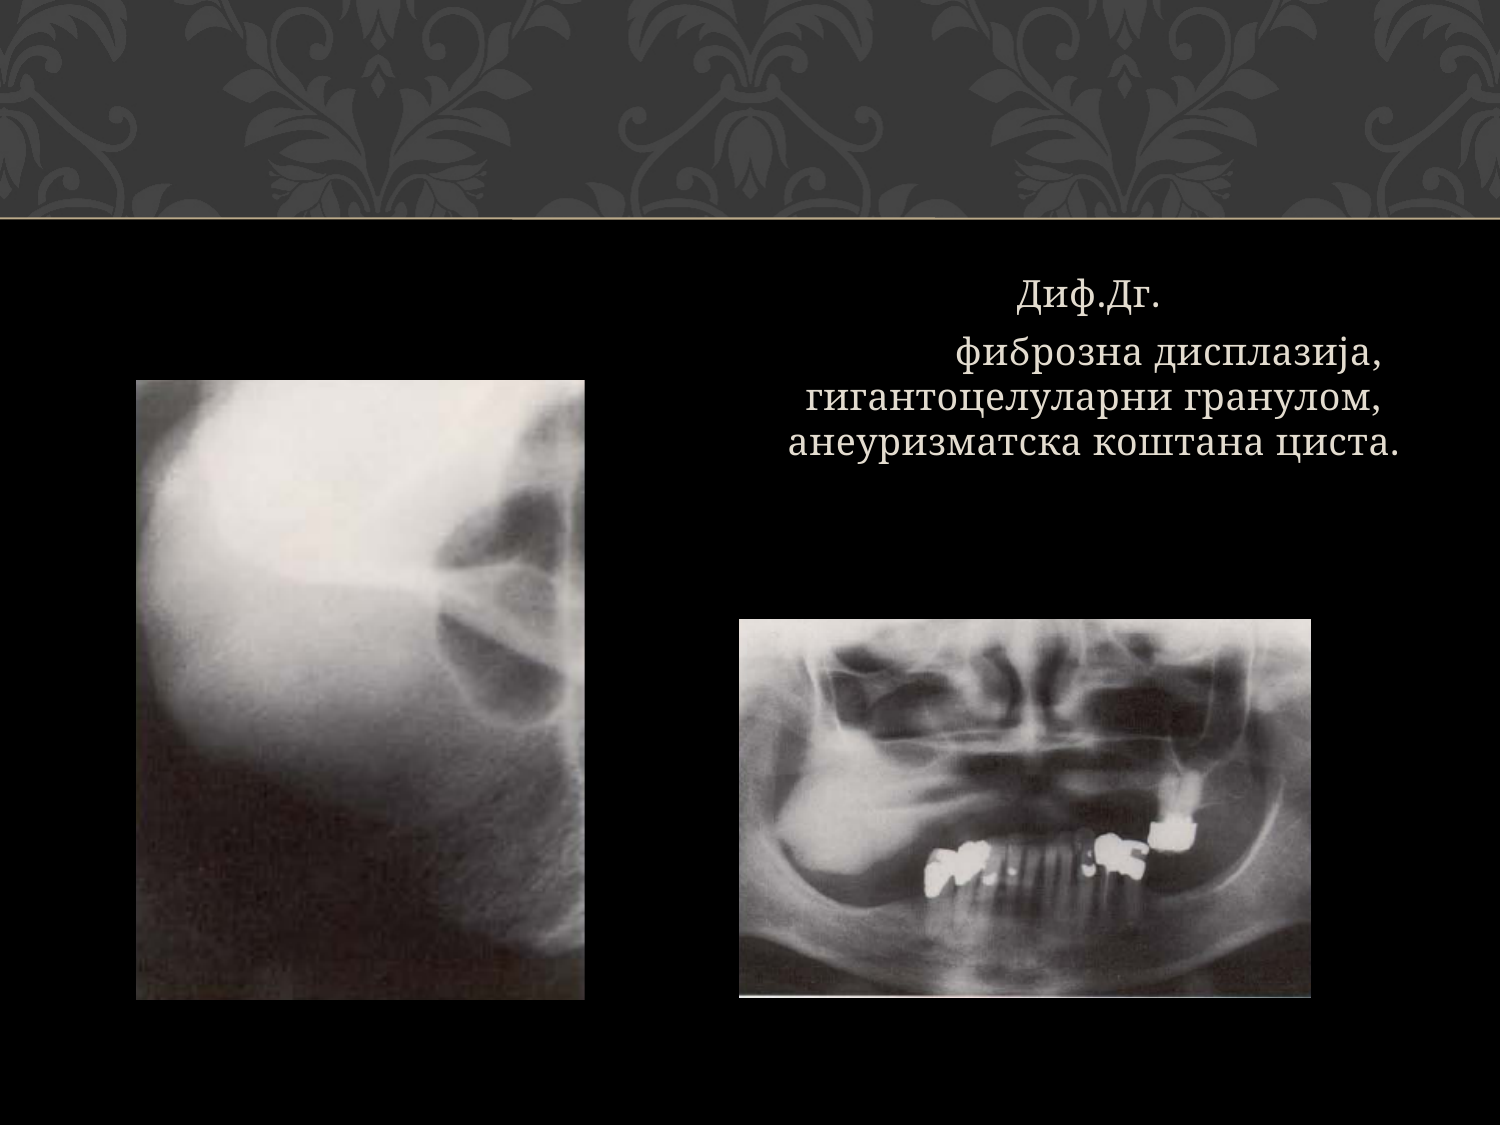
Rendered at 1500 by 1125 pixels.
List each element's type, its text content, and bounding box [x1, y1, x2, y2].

picture [135, 380, 585, 1000]
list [737, 618, 1312, 999]
list Диф.Дг. фиброзна дисплазија, гигантоцелуларни гранулом, анеуризматска коштана циста. [762, 262, 1425, 1005]
